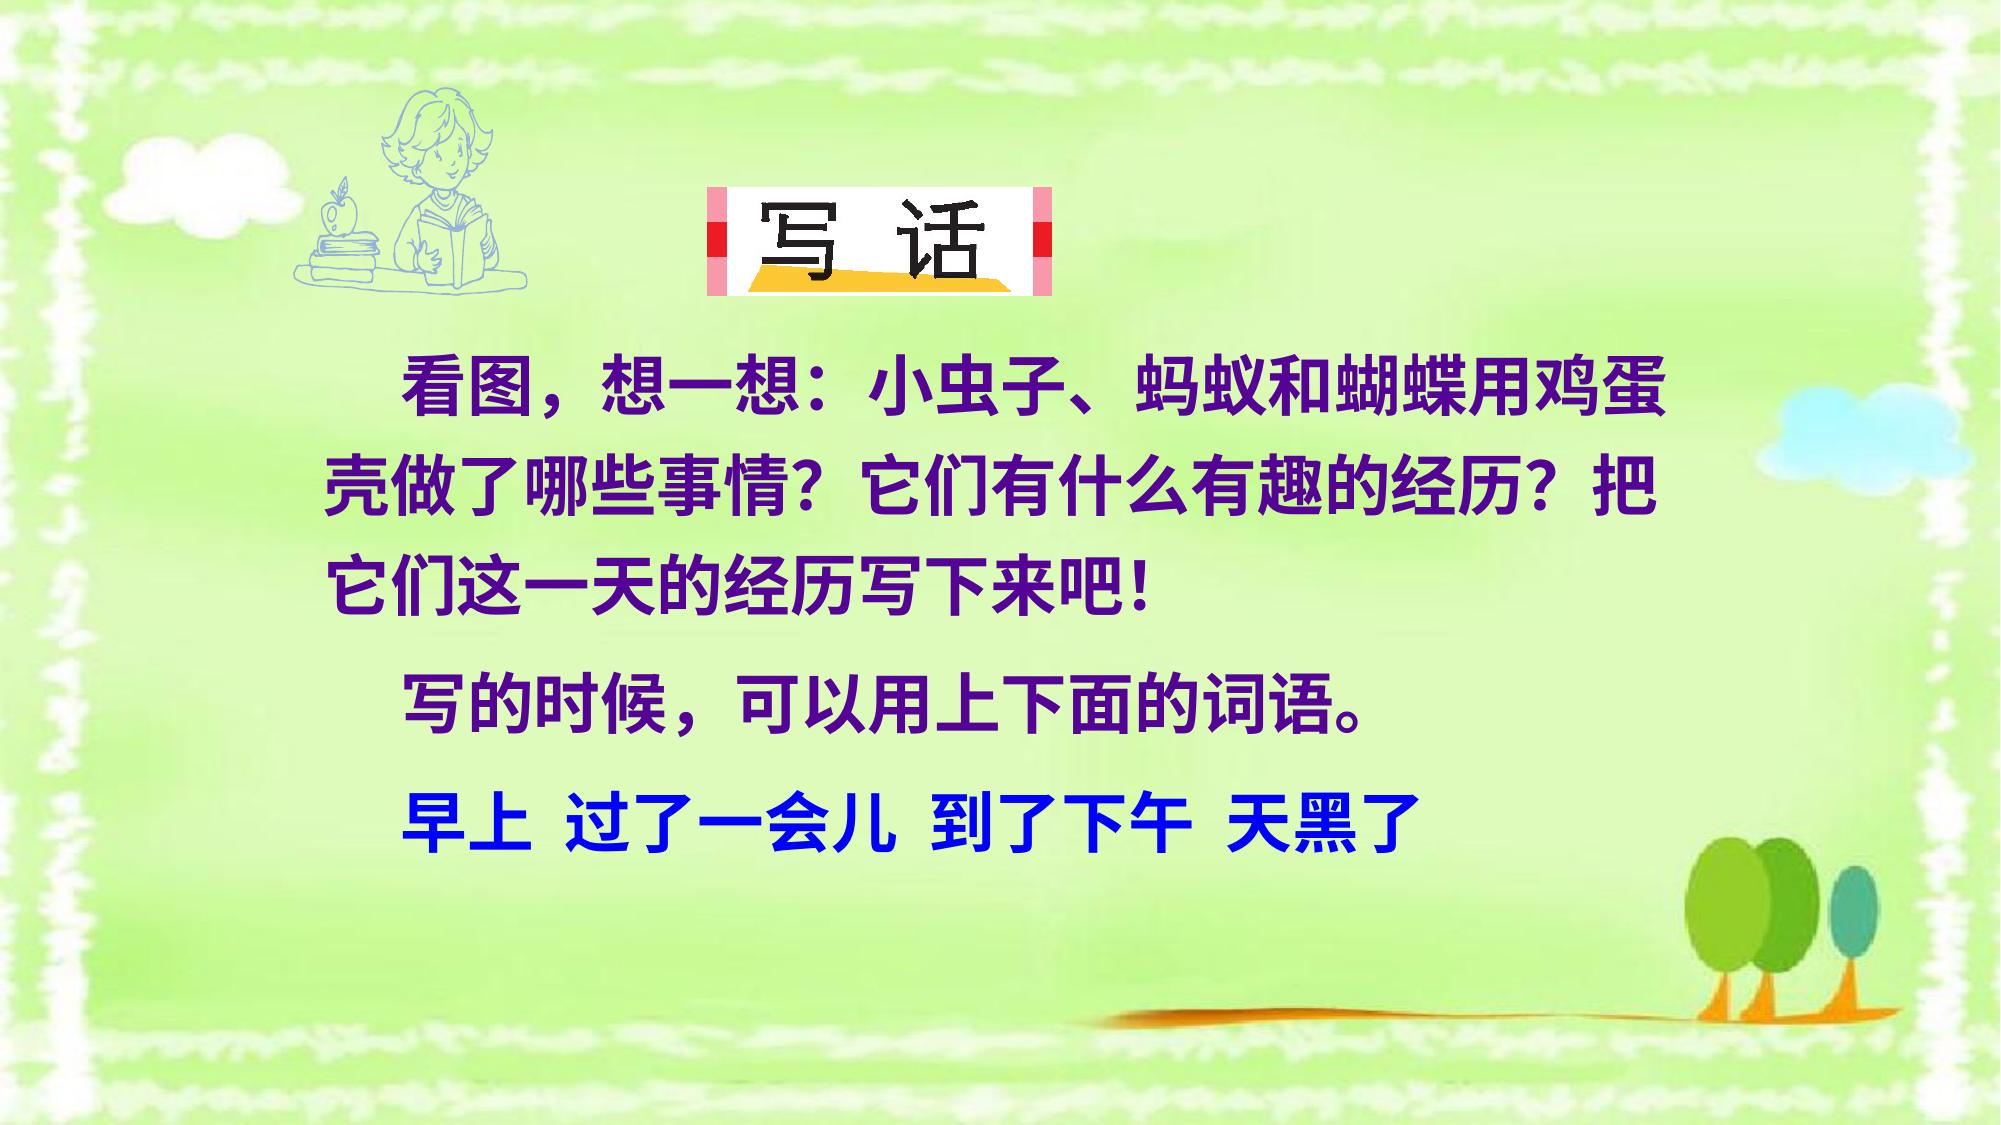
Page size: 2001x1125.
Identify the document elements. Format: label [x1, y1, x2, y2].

picture [0, 0, 2001, 1125]
text_box [292, 83, 529, 297]
